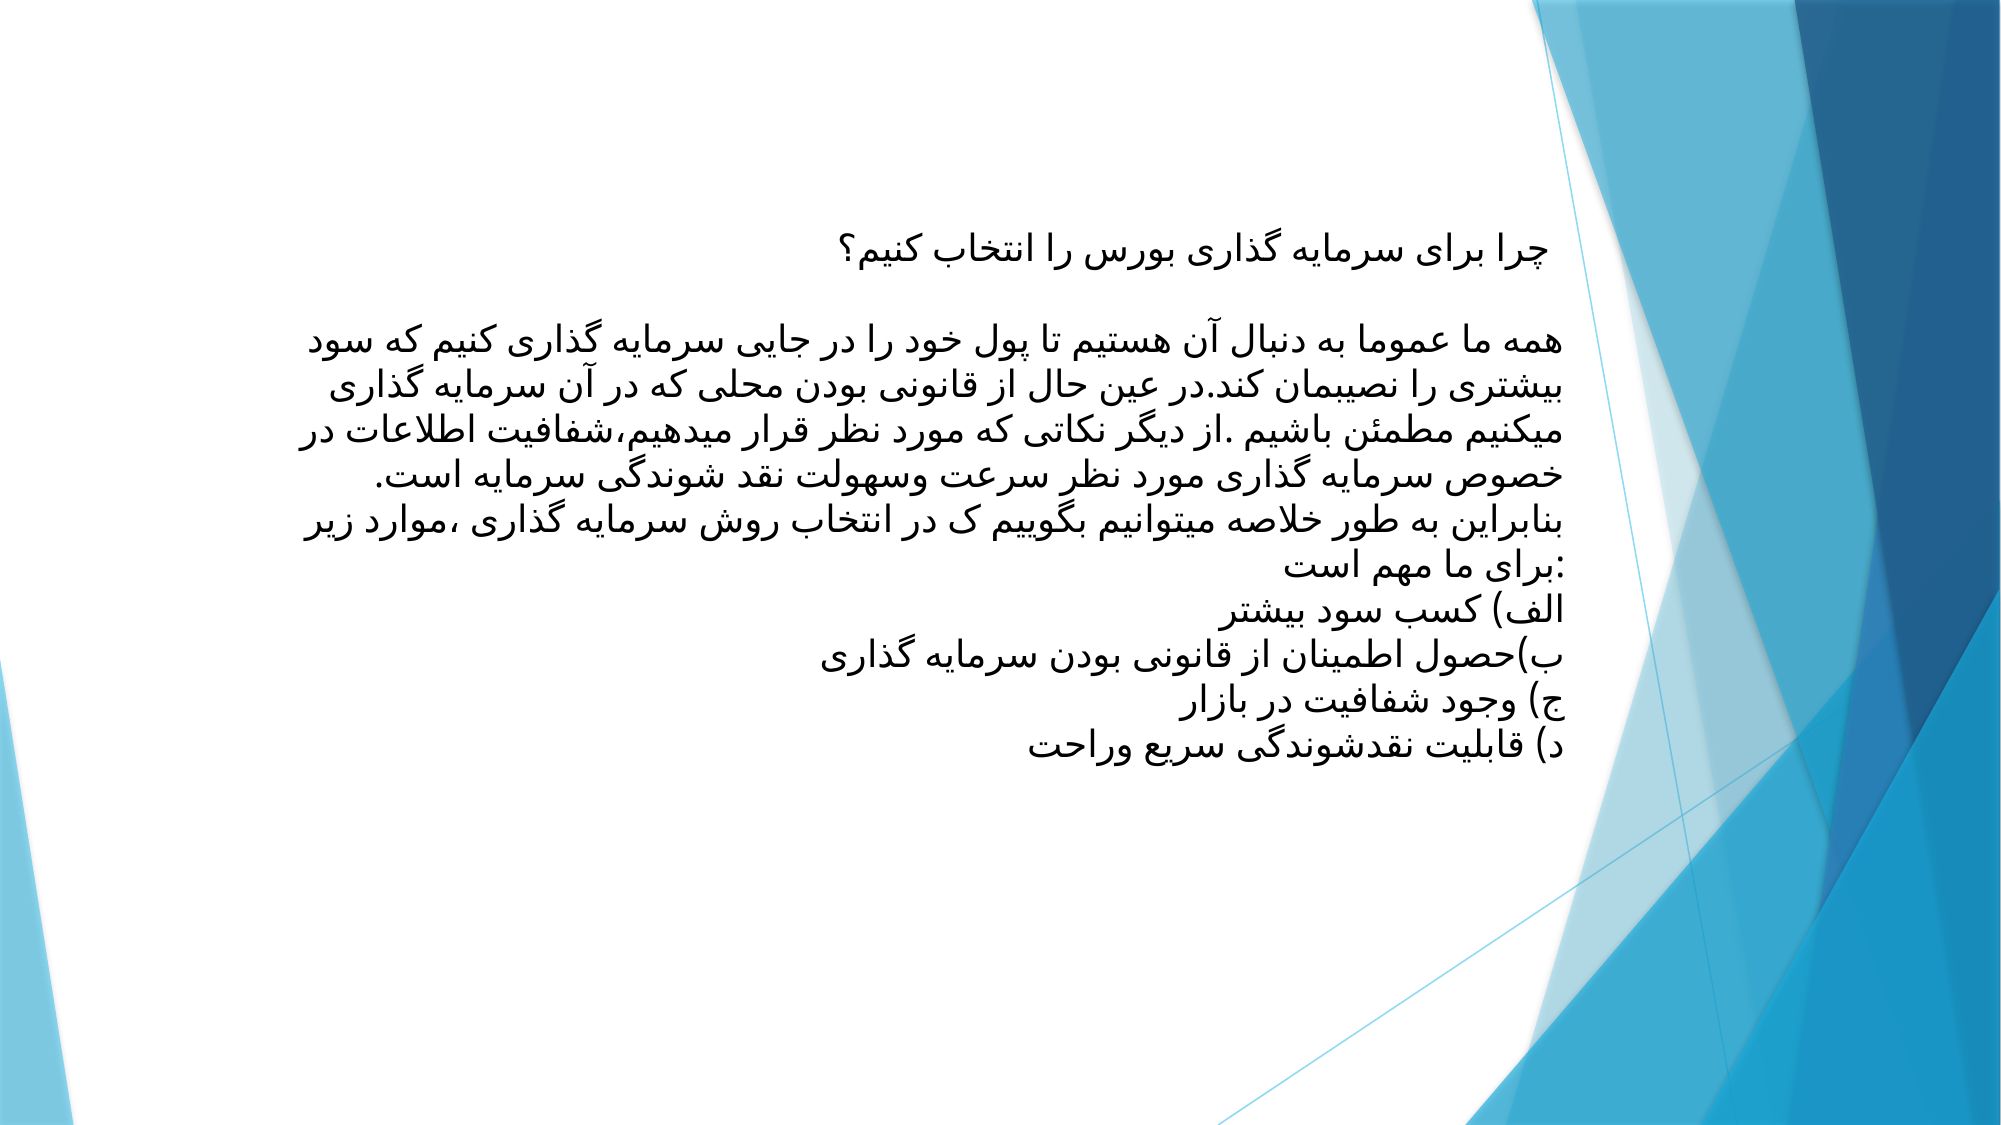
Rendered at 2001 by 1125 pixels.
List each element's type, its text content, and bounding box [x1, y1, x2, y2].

text_box همه ما عموما به دنبال آن هستیم تا پول خود را در جایی سرمایه گذاری کنیم که سود بیشتری را نصیبمان کند.در عین حال از قانونی بودن محلی که در آن سرمایه گذاری میکنیم مطمئن باشیم .از دیگر نکاتی که مورد نظر قرار میدهیم،شفافیت اطلاعات در خصوص سرمایه گذاری مورد نظر سرعت وسهولت نقد شوندگی سرمایه است. بنابراین به طور خلاصه میتوانیم بگوییم ک در انتخاب روش سرمایه گذاری ،موارد زیر برای ما مهم است: الف) کسب سود بیشتر ب)حصول اطمینان از قانونی بودن سرمایه گذاری ج) وجود شفافیت در بازار د) قابلیت نقدشوندگی سریع وراحت [240, 307, 1581, 772]
text_box چرا برای سرمایه گذاری بورس را انتخاب کنیم؟ [732, 216, 1566, 277]
